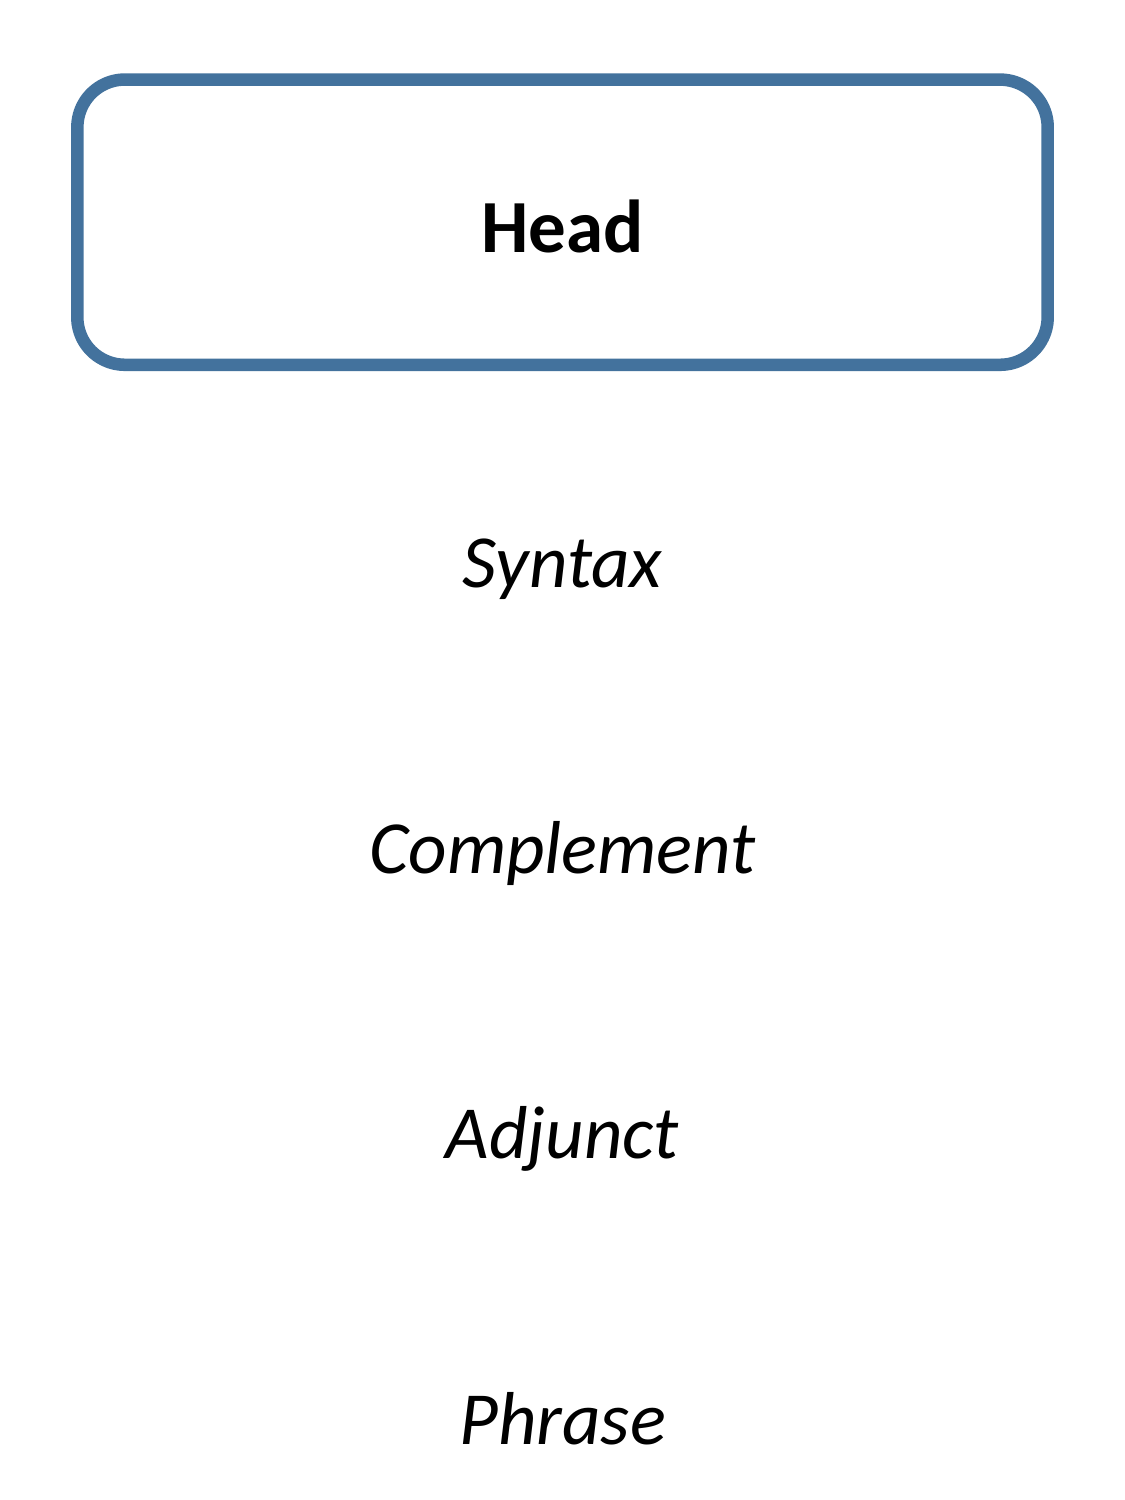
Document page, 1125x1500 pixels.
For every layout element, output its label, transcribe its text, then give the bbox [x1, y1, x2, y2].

list Syntax Complement Adjunct Phrase [77, 399, 1048, 1352]
text_box Head [76, 78, 1049, 366]
